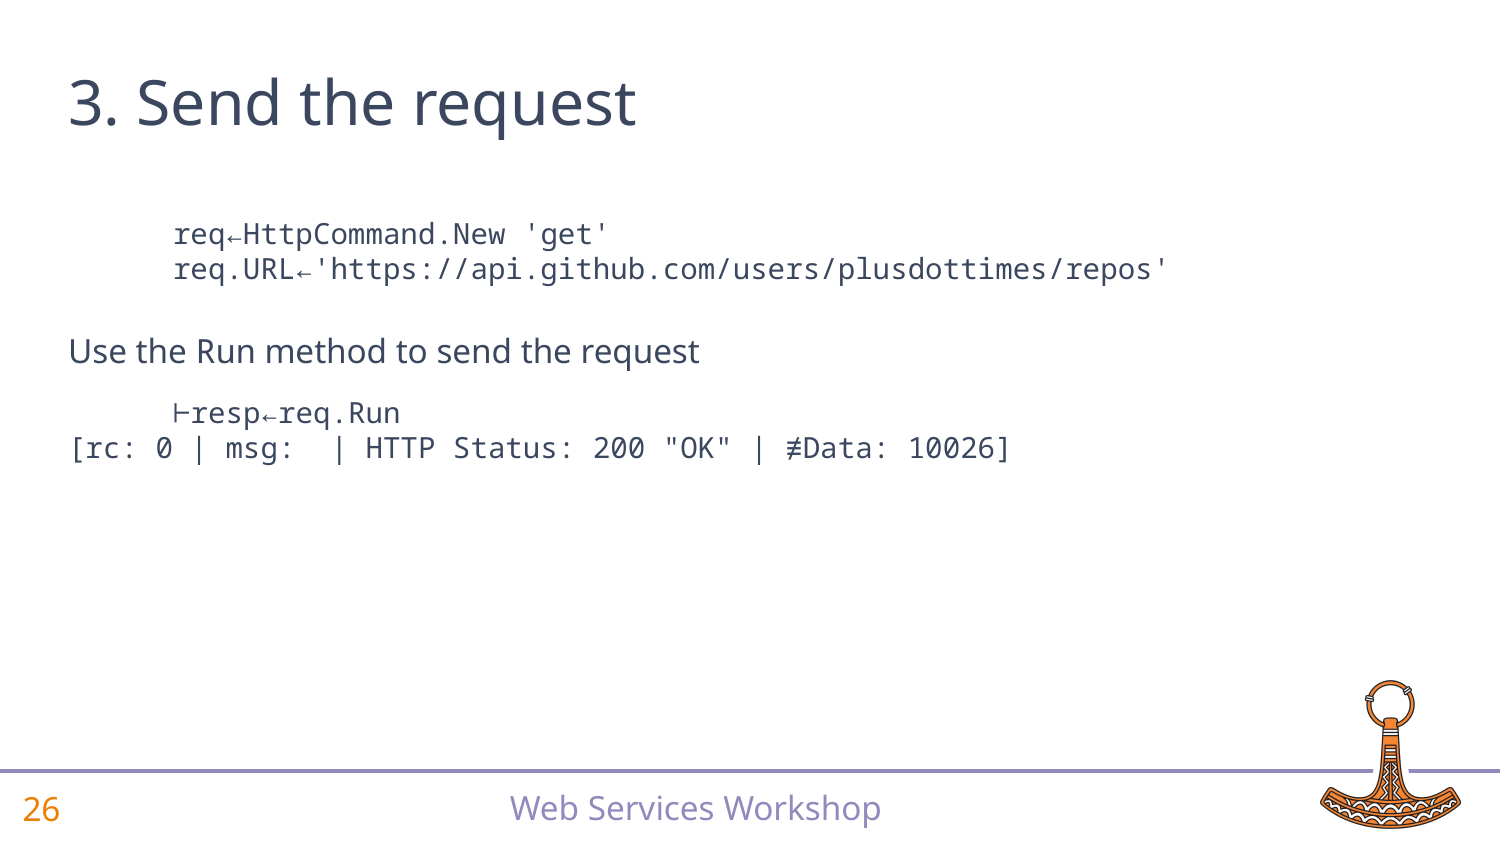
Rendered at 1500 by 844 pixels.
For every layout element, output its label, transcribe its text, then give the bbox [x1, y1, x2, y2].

list req←HttpCommand.New 'get' req.URL←'https://api.github.com/users/plusdottimes/repos' Use the Run method to send the request ⊢resp←req.Run [rc: 0 | msg: | HTTP Status: 200 "OK" | ≢Data: 10026] [53, 207, 1500, 740]
picture [1320, 740, 1461, 829]
title 3. Send the request [53, 43, 1203, 157]
